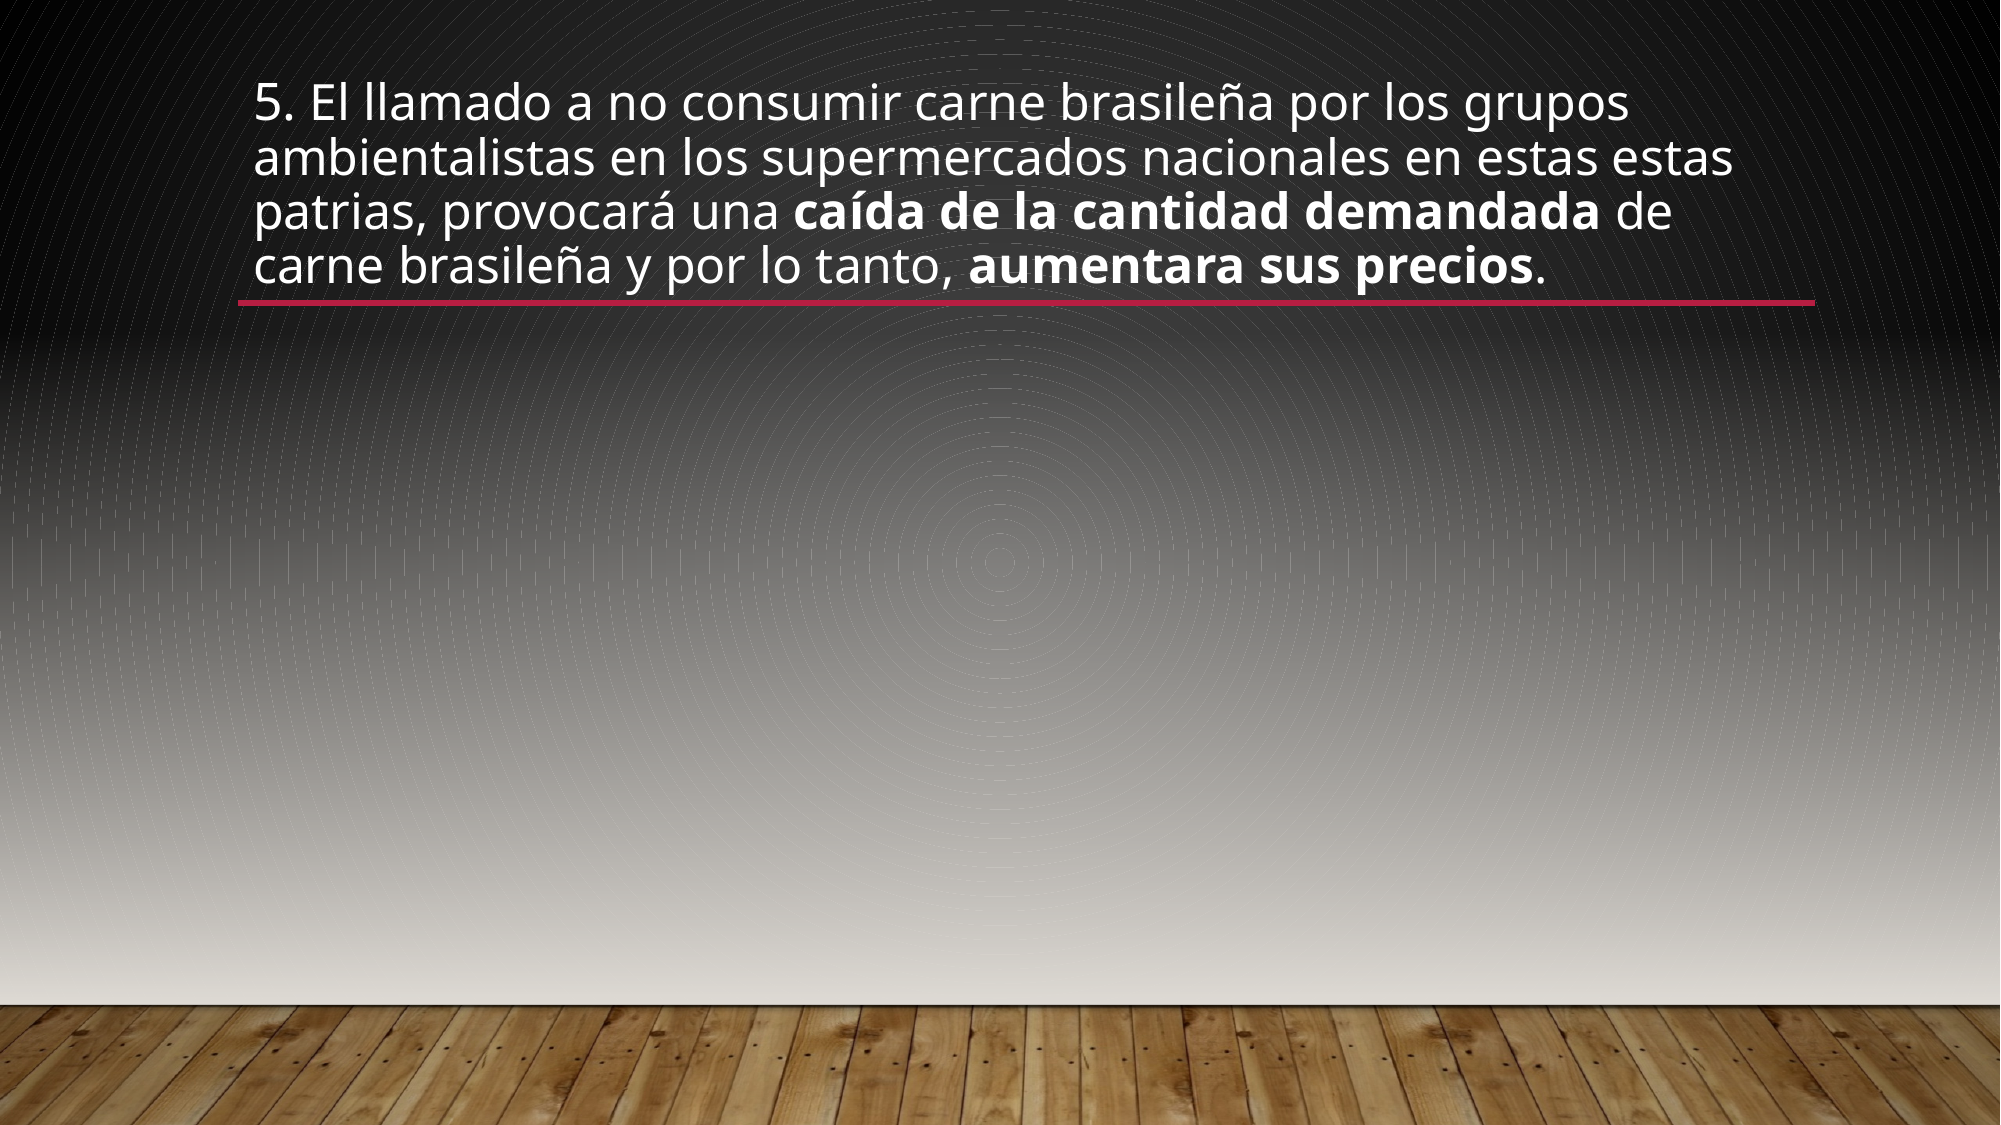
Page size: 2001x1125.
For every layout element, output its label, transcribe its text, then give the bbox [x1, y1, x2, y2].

title 5. El llamado a no consumir carne brasileña por los grupos ambientalistas en los supermercados nacionales en estas estas patrias, provocará una caída de la cantidad demandada de carne brasileña y por lo tanto, aumentara sus precios. [238, 68, 1814, 305]
picture [0, 1005, 2000, 1125]
